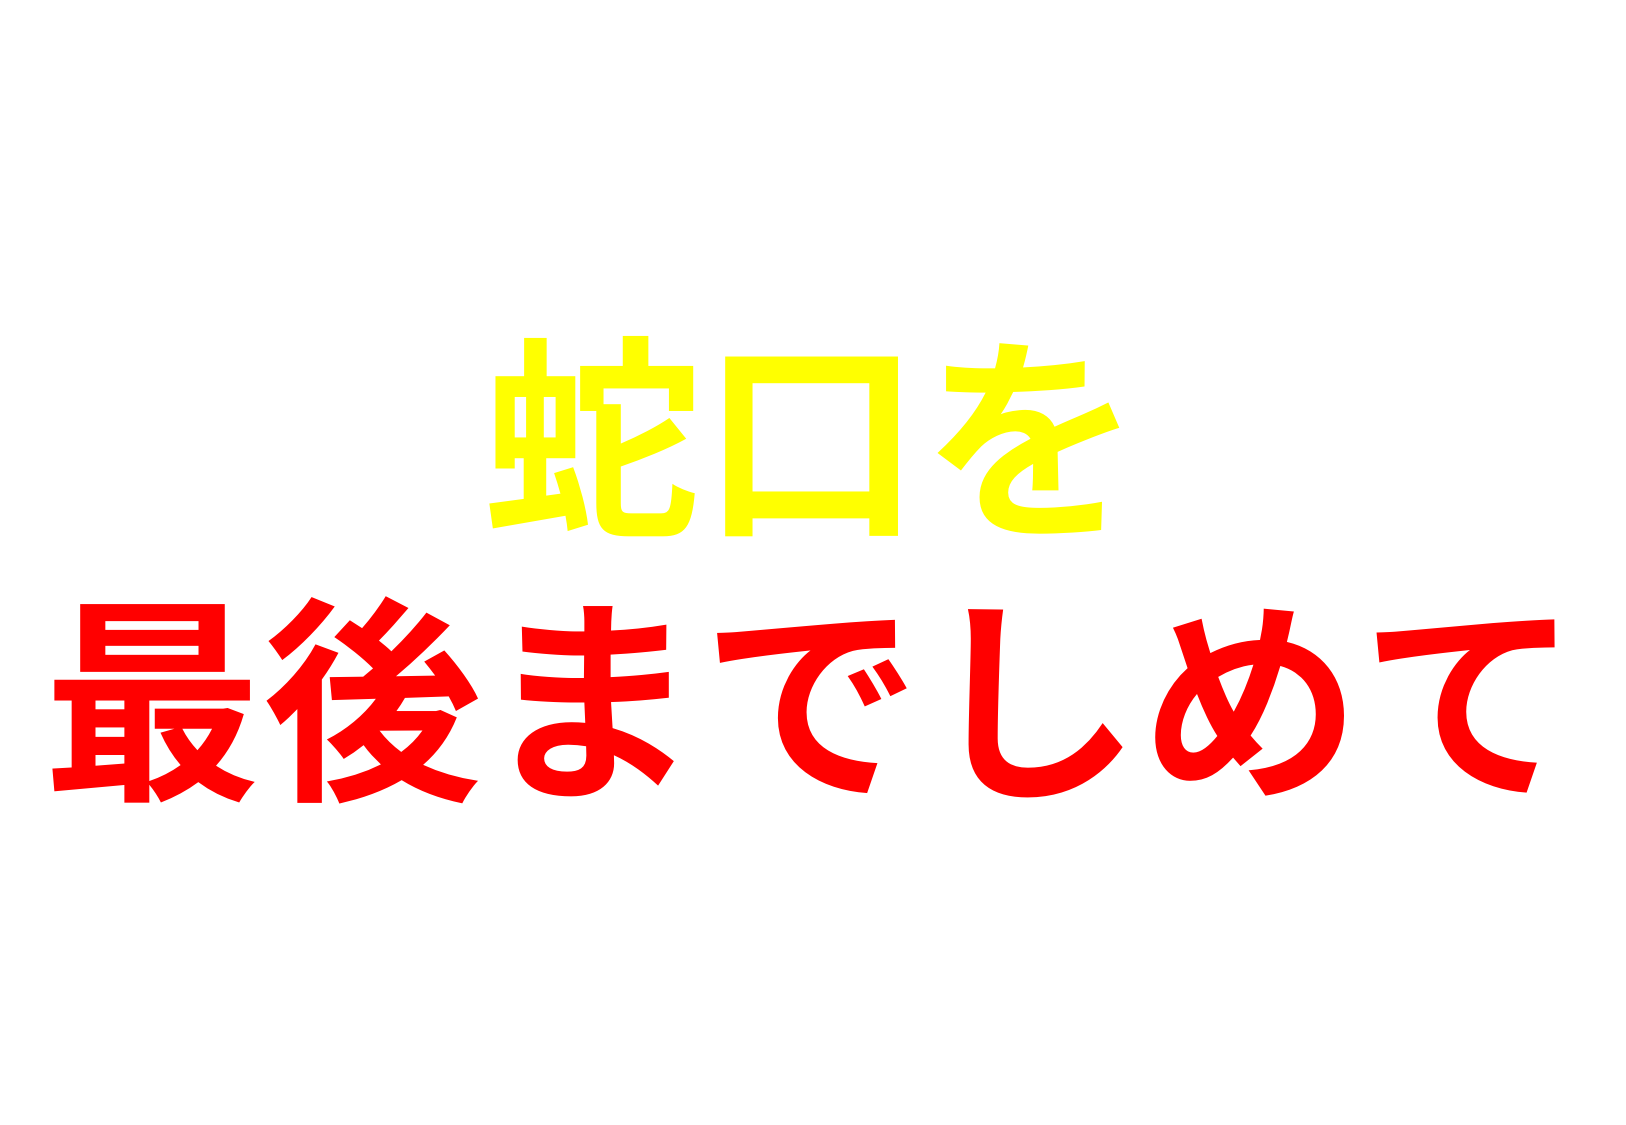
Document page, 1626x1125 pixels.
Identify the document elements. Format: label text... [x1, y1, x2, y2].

text_box 蛇口を 最後までしめて [0, 294, 1625, 835]
